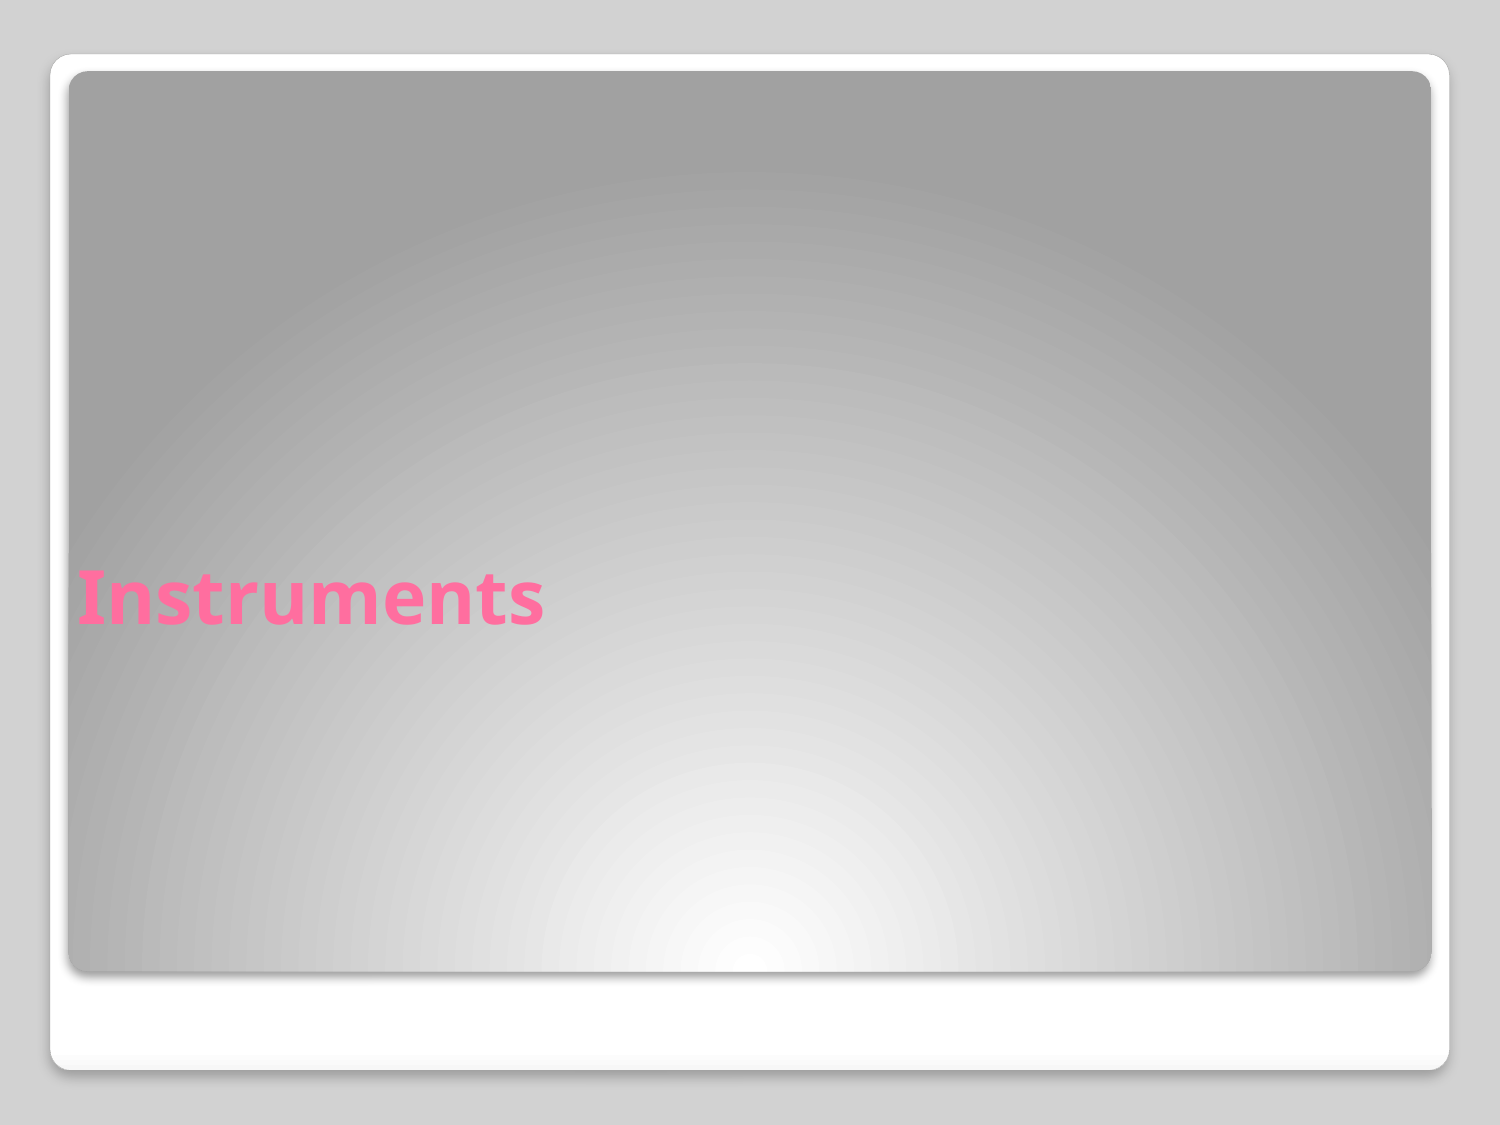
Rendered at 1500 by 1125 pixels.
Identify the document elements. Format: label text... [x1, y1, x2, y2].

title Instruments [62, 474, 1405, 648]
